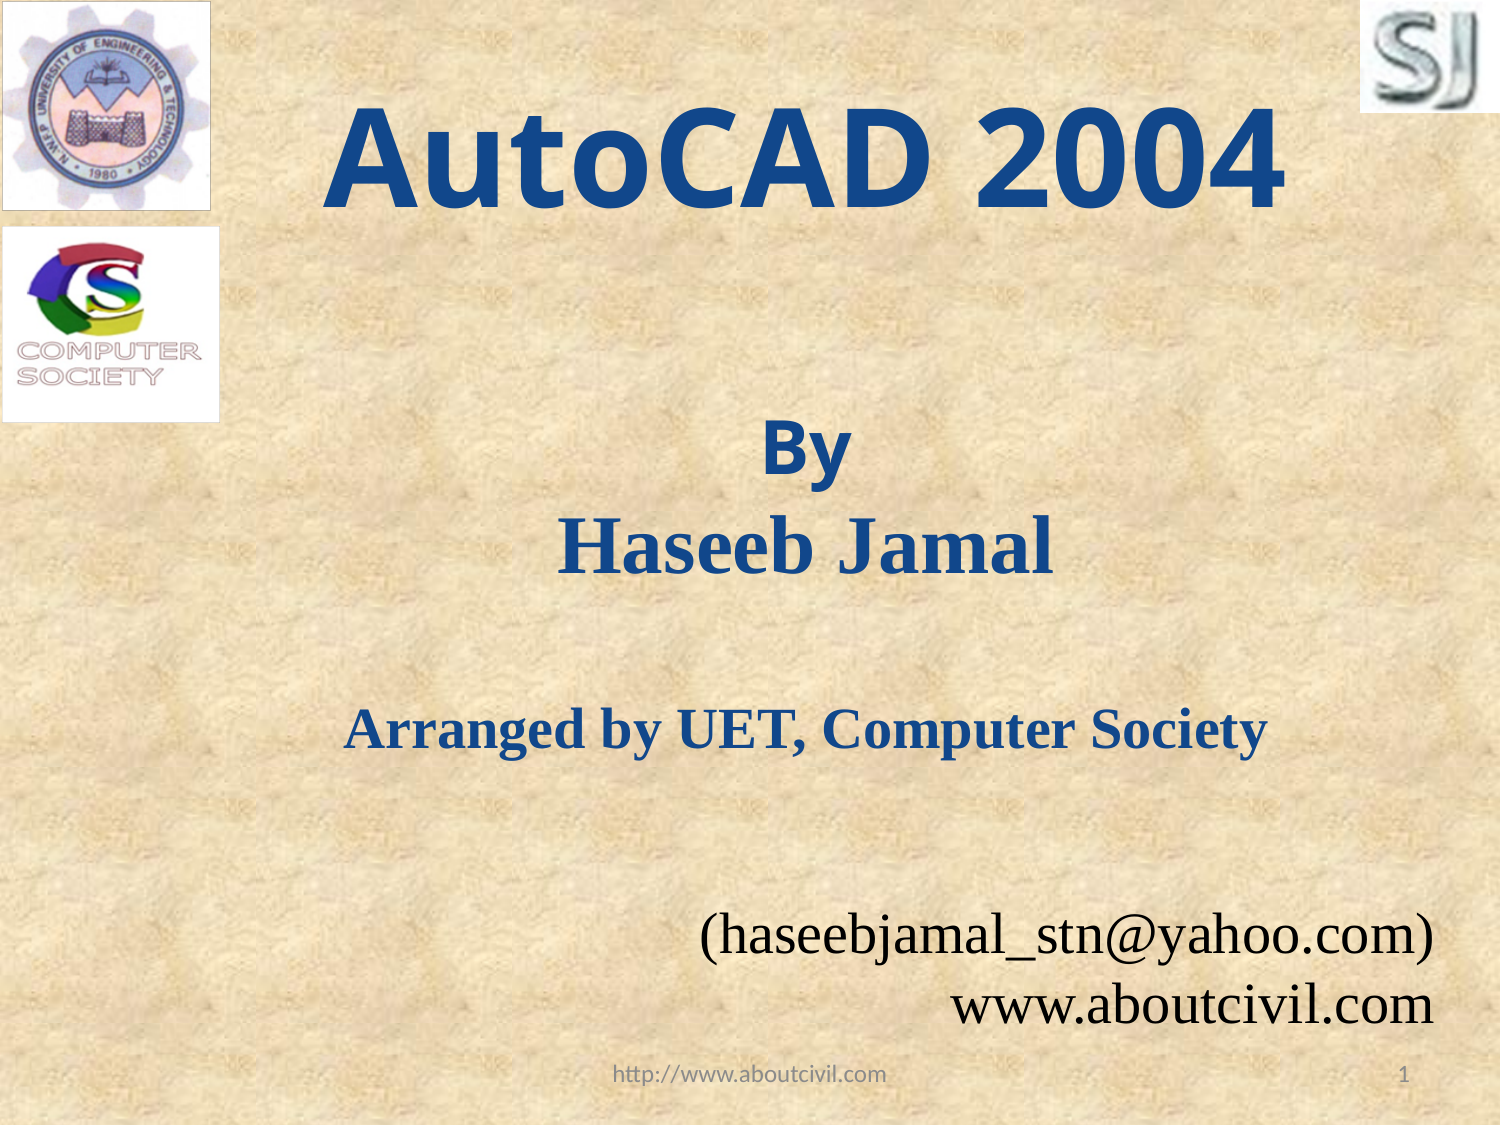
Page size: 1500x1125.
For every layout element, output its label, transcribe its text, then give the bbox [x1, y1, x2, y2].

footer http://www.aboutcivil.com [512, 1042, 988, 1103]
picture [0, 0, 1500, 1125]
slide_number 1 [1074, 1042, 1425, 1103]
title AutoCAD 2004 By Haseeb Jamal Arranged by UET, Computer Society [112, 62, 1500, 650]
text_box (haseebjamal_stn@yahoo.com) www.aboutcivil.com [174, 887, 1450, 1043]
